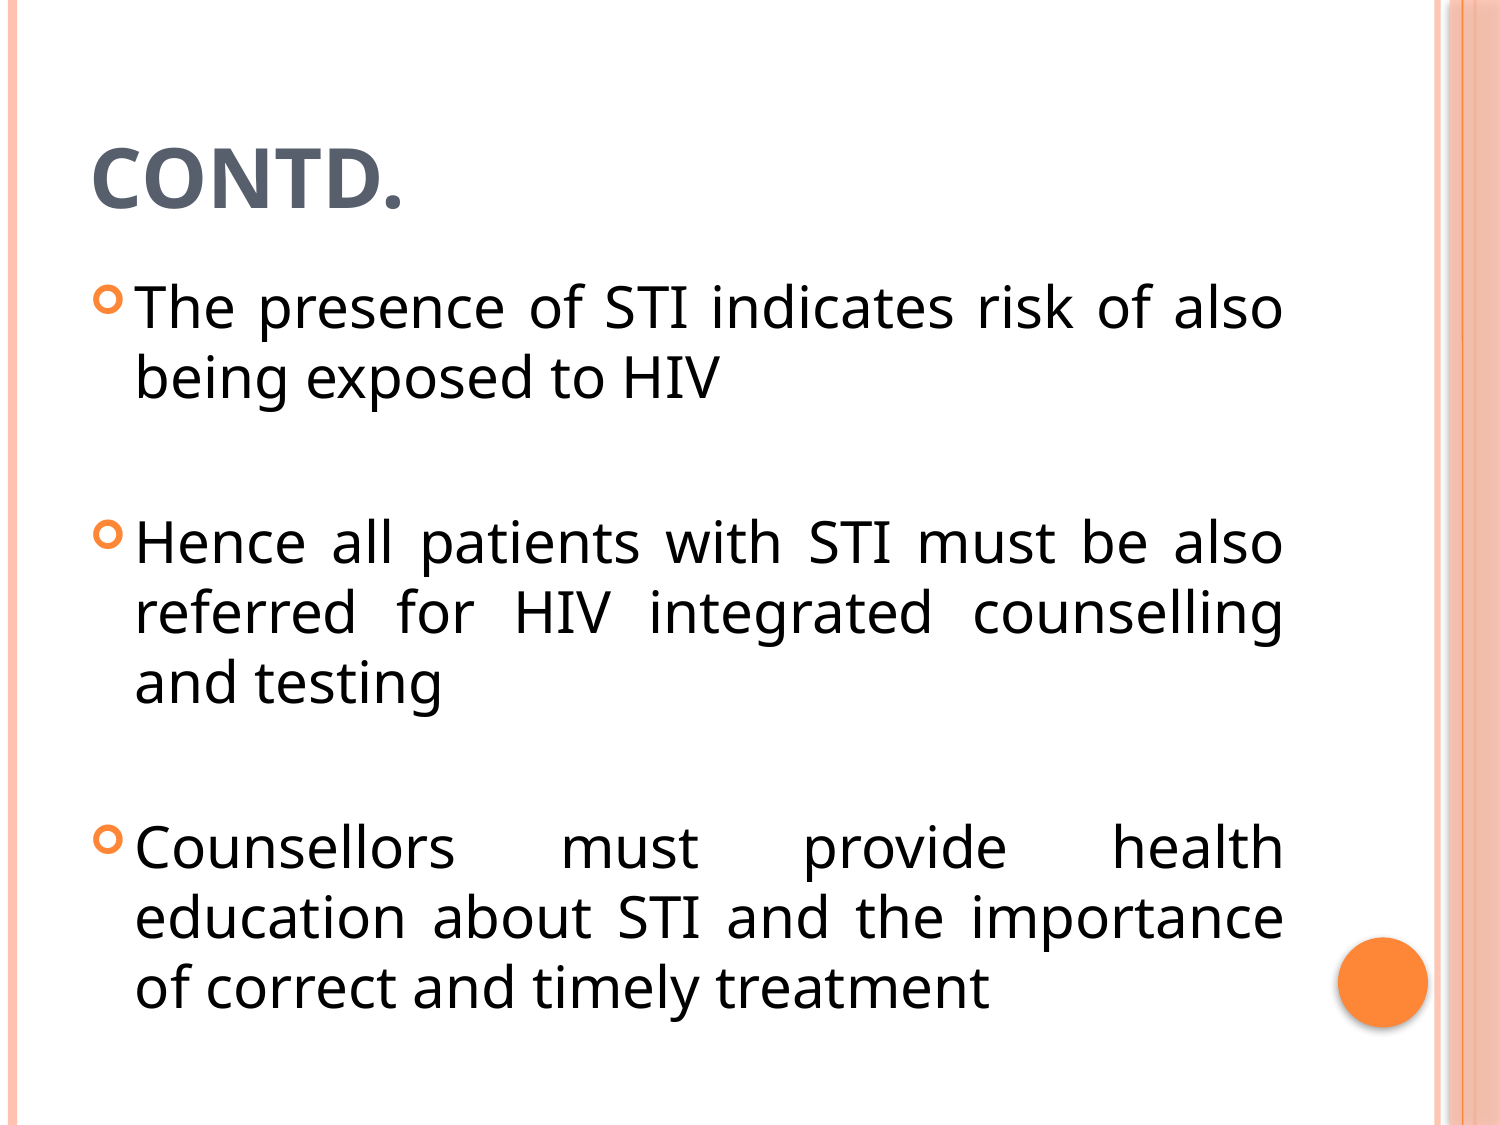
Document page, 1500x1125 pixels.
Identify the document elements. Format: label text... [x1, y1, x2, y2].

list The presence of STI indicates risk of also being exposed to HIV Hence all patients with STI must be also referred for HIV integrated counselling and testing Counsellors must provide health education about STI and the importance of correct and timely treatment [75, 262, 1300, 1062]
title Contd. [75, 45, 1300, 233]
